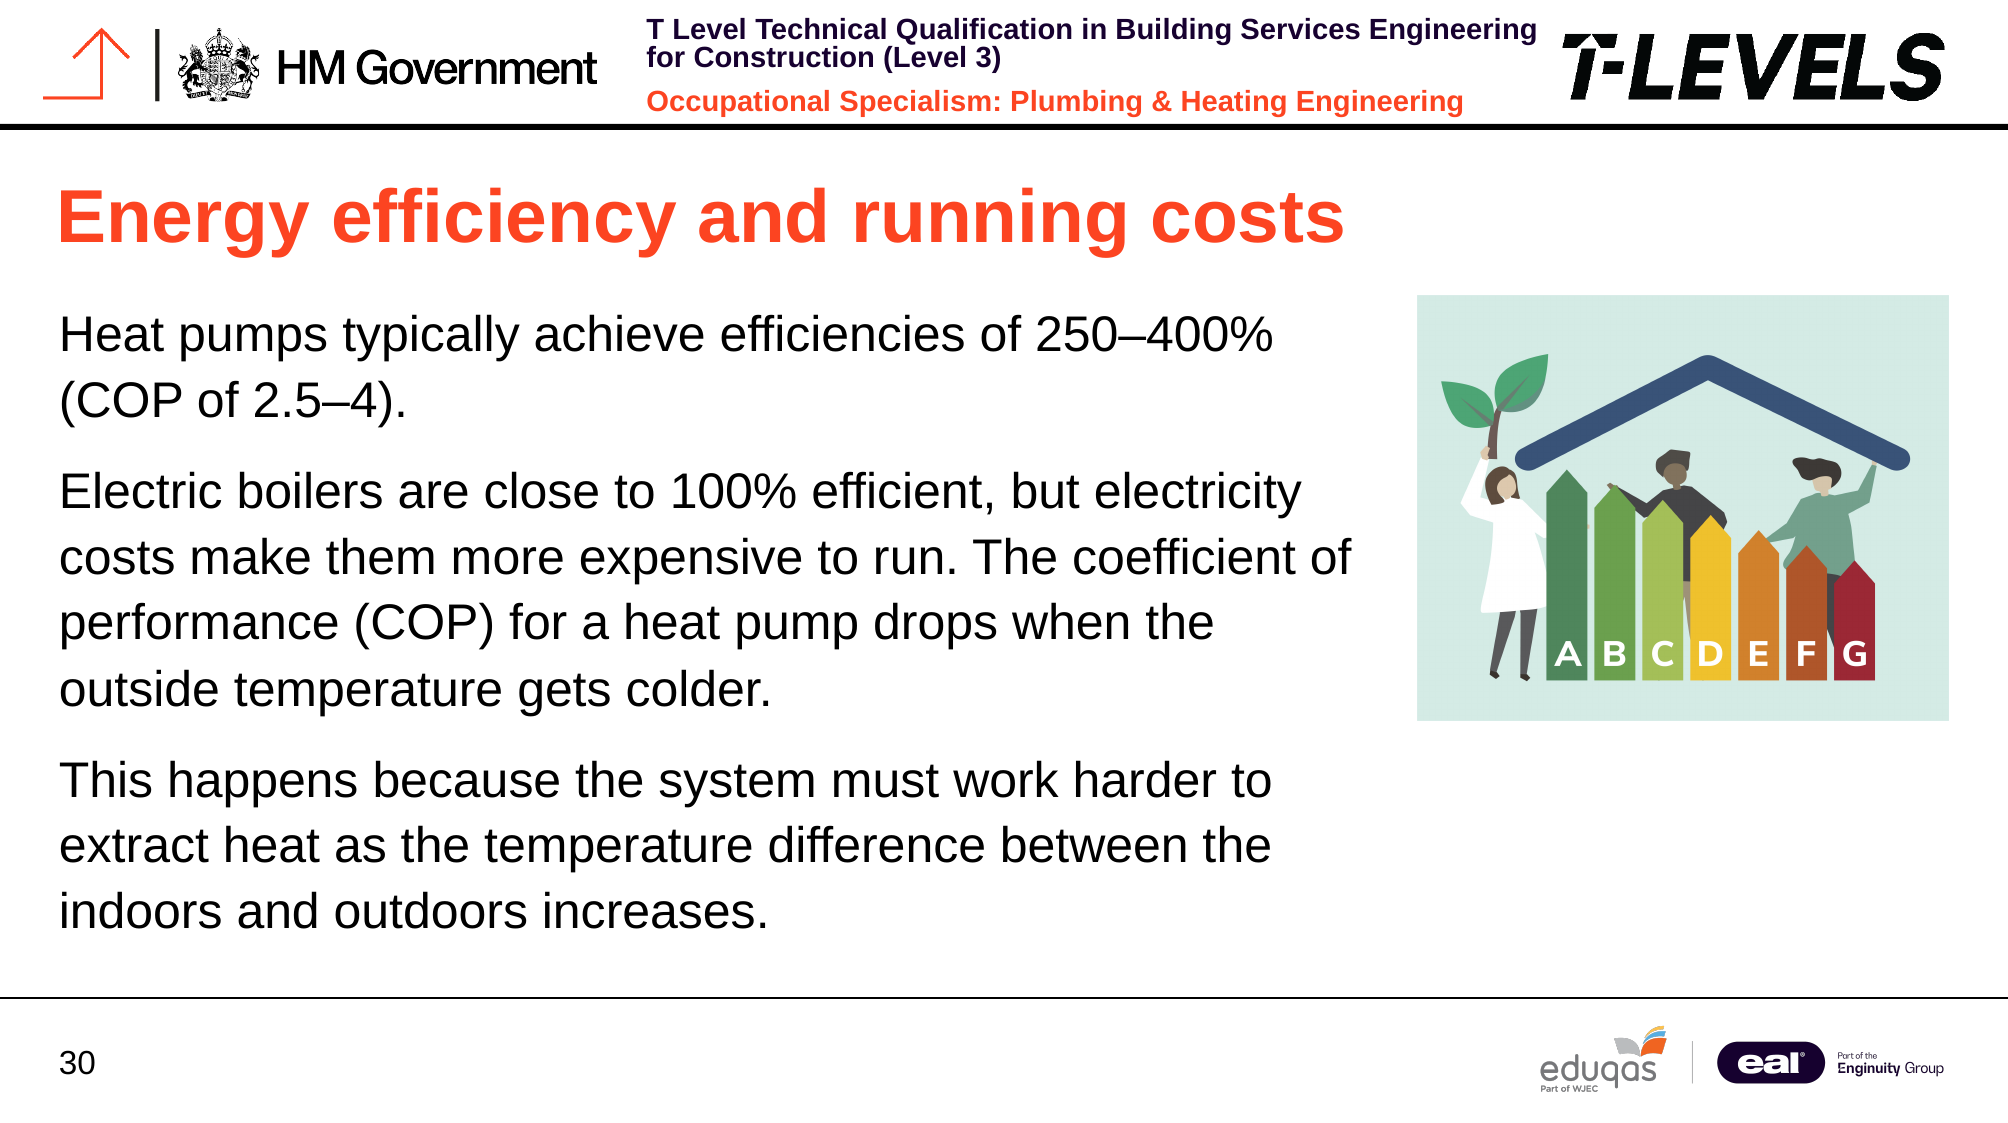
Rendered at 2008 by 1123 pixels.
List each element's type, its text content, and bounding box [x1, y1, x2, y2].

picture [155, 28, 597, 102]
picture [1416, 295, 1949, 721]
picture [1543, 25, 1964, 108]
picture [38, 27, 136, 100]
list Heat pumps typically achieve efficiencies of 250–400% (COP of 2.5–4). Electric boilers are close to 100% efficient, but electricity costs make them more expensive to run. The coefficient of performance (COP) for a heat pump drops when the outside temperature gets colder. This happens because the system must work harder to extract heat as the temperature difference between the indoors and outdoors increases. [59, 295, 1359, 977]
title Energy efficiency and running costs [41, 111, 1949, 314]
picture [1535, 1021, 1949, 1097]
